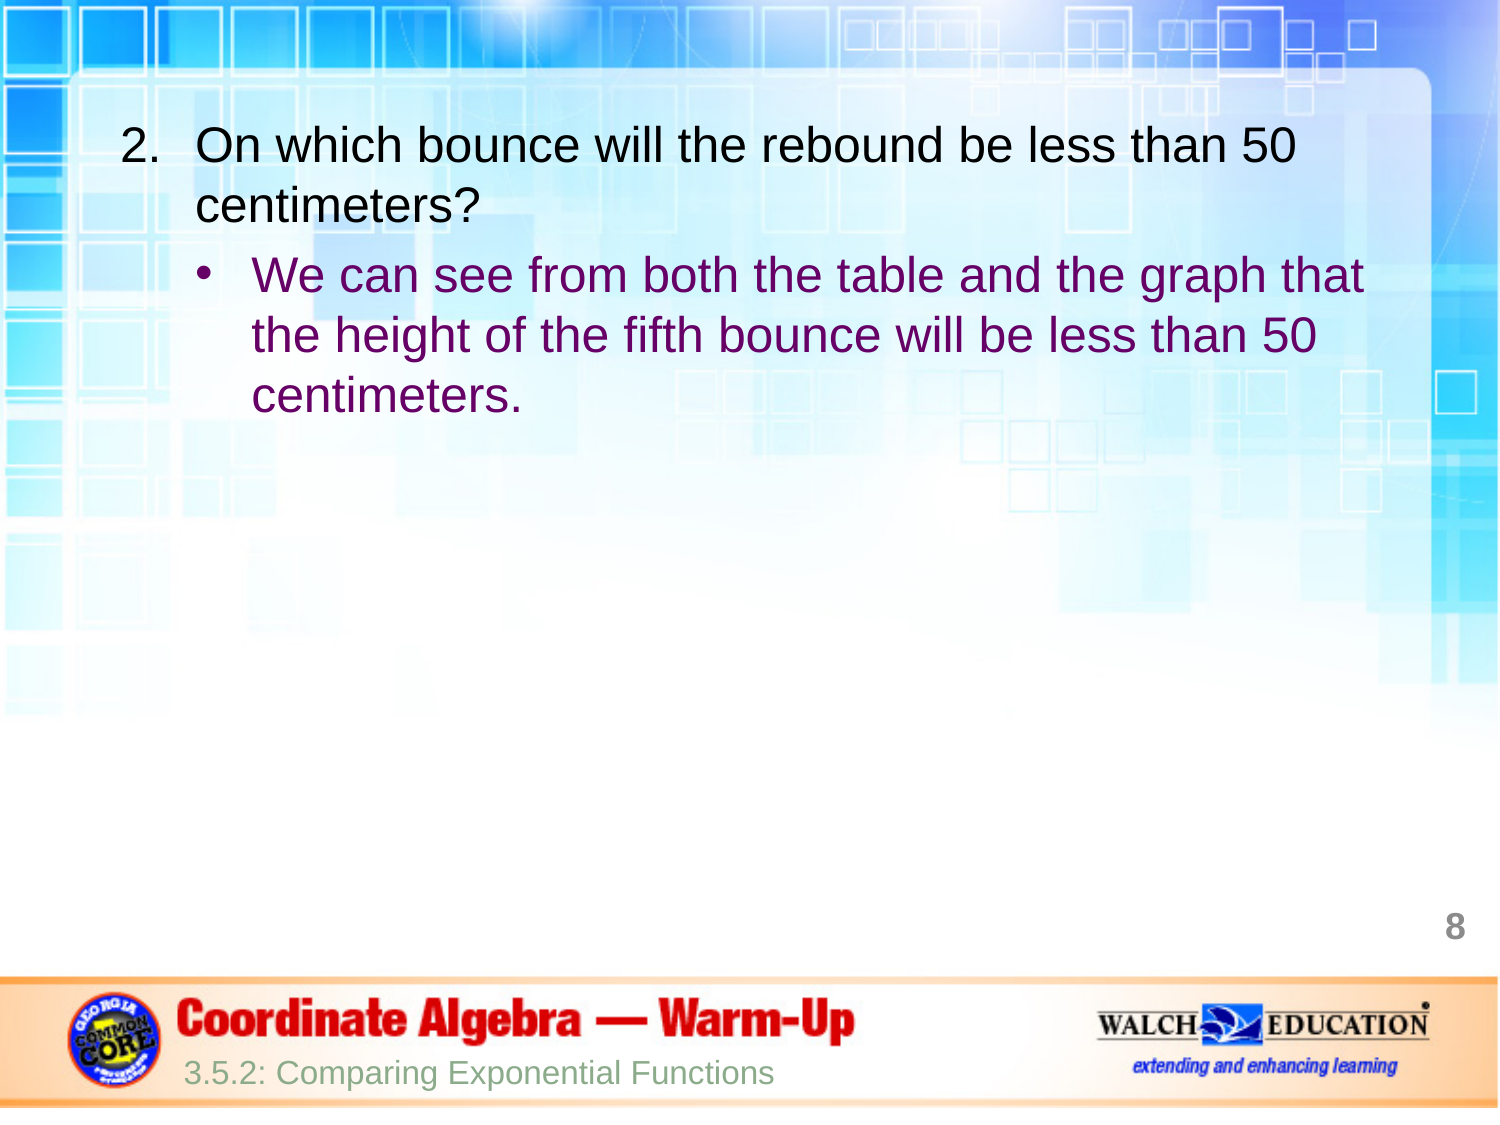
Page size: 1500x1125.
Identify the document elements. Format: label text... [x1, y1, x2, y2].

footer 3.5.2: Comparing Exponential Functions [168, 1048, 1067, 1094]
subtitle On which bounce will the rebound be less than 50 centimeters? We can see from both the table and the graph that the height of the fifth bounce will be less than 50 centimeters. [105, 105, 1394, 925]
slide_number 8 [1361, 901, 1481, 949]
picture [0, 0, 1500, 1108]
